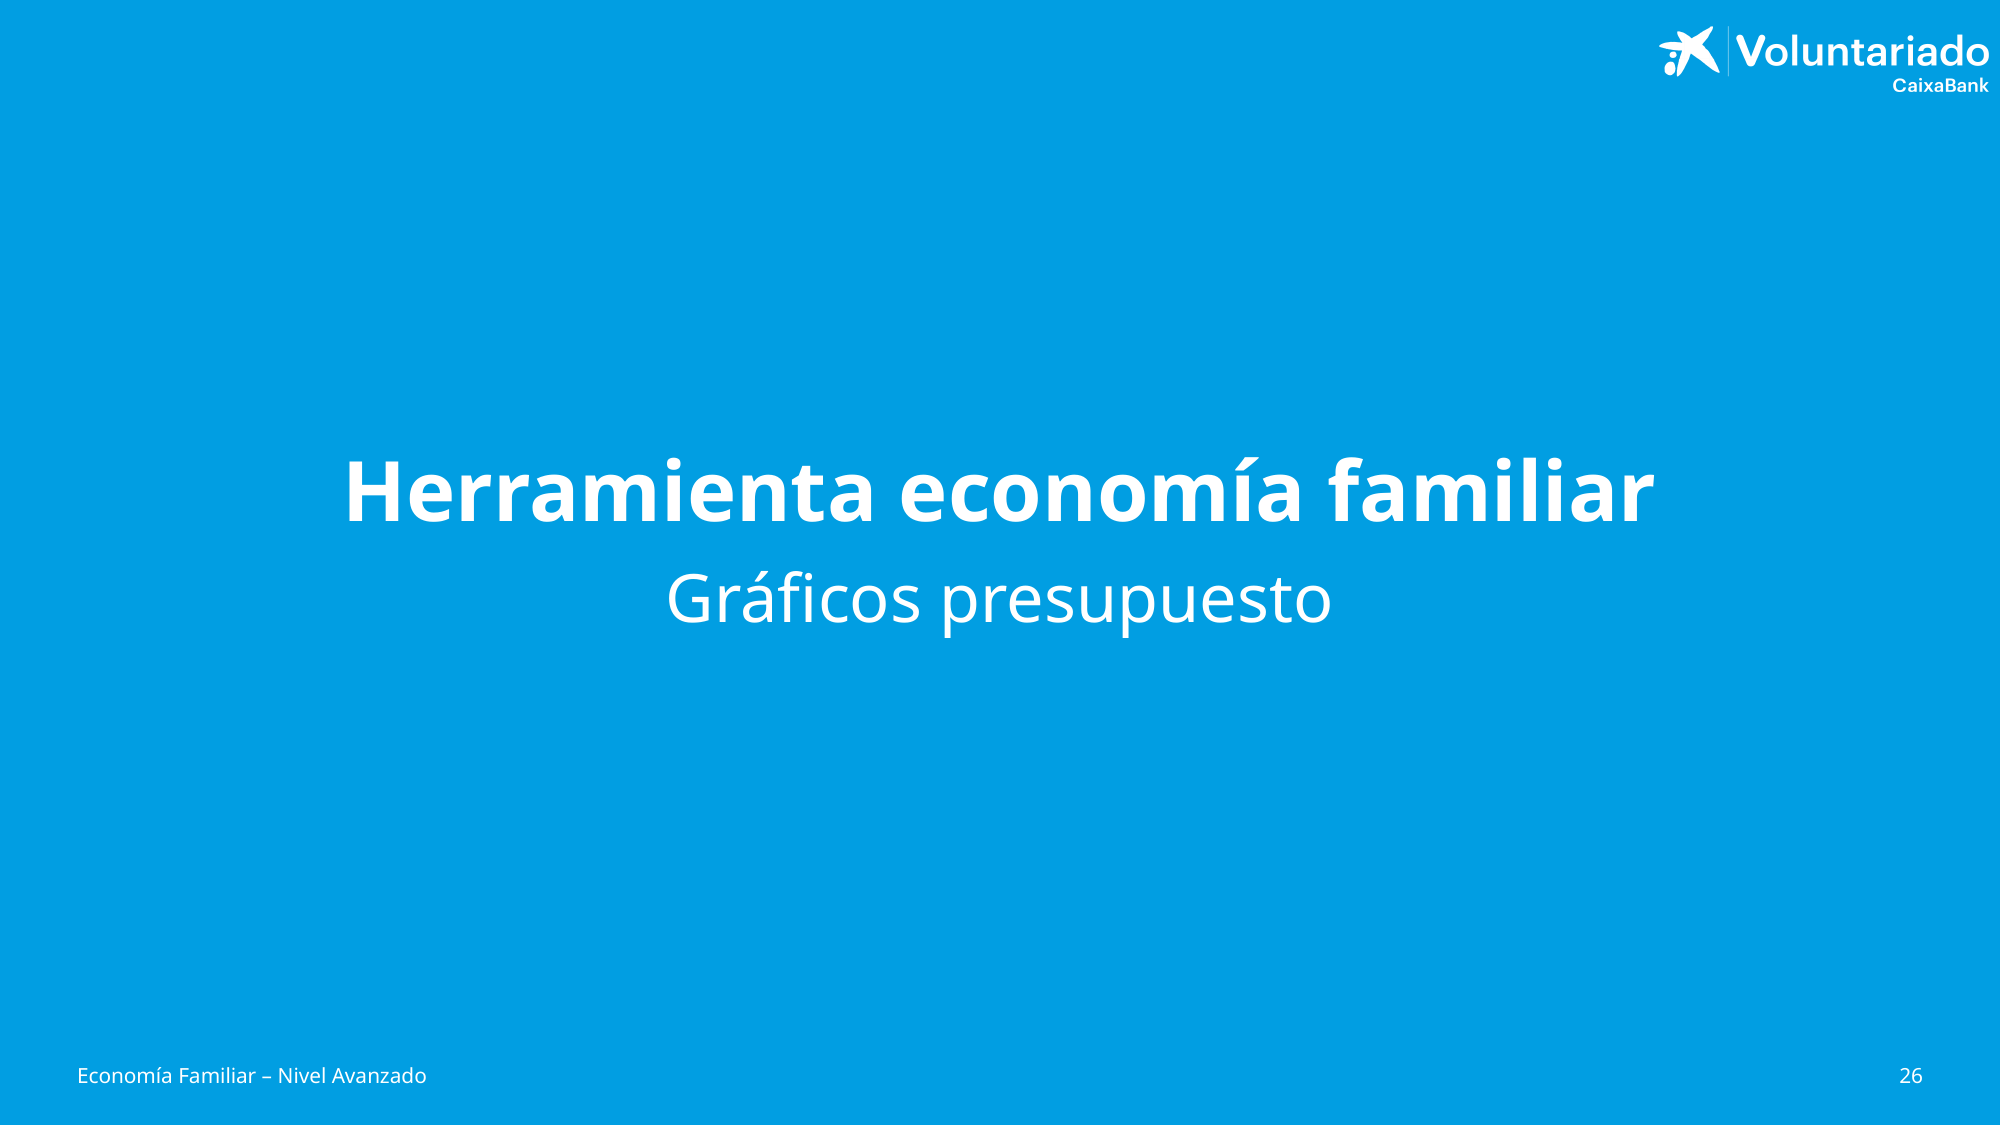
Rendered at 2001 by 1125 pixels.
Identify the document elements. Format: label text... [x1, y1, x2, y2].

picture [1868, 45, 1885, 65]
picture [1661, 27, 1718, 75]
picture [1804, 45, 1822, 65]
picture [1829, 45, 1847, 65]
picture [1941, 35, 1962, 65]
picture [1665, 62, 1675, 74]
picture [1918, 45, 1936, 65]
picture [1946, 79, 1952, 91]
picture [1967, 45, 1988, 65]
picture [1766, 45, 1787, 65]
picture [1981, 78, 1985, 91]
picture [1852, 40, 1863, 65]
picture [1737, 36, 1764, 66]
list Gráficos presupuesto [145, 561, 1855, 662]
picture [1892, 45, 1903, 65]
picture [1793, 35, 1797, 65]
title Herramienta economía familiar [145, 422, 1855, 541]
